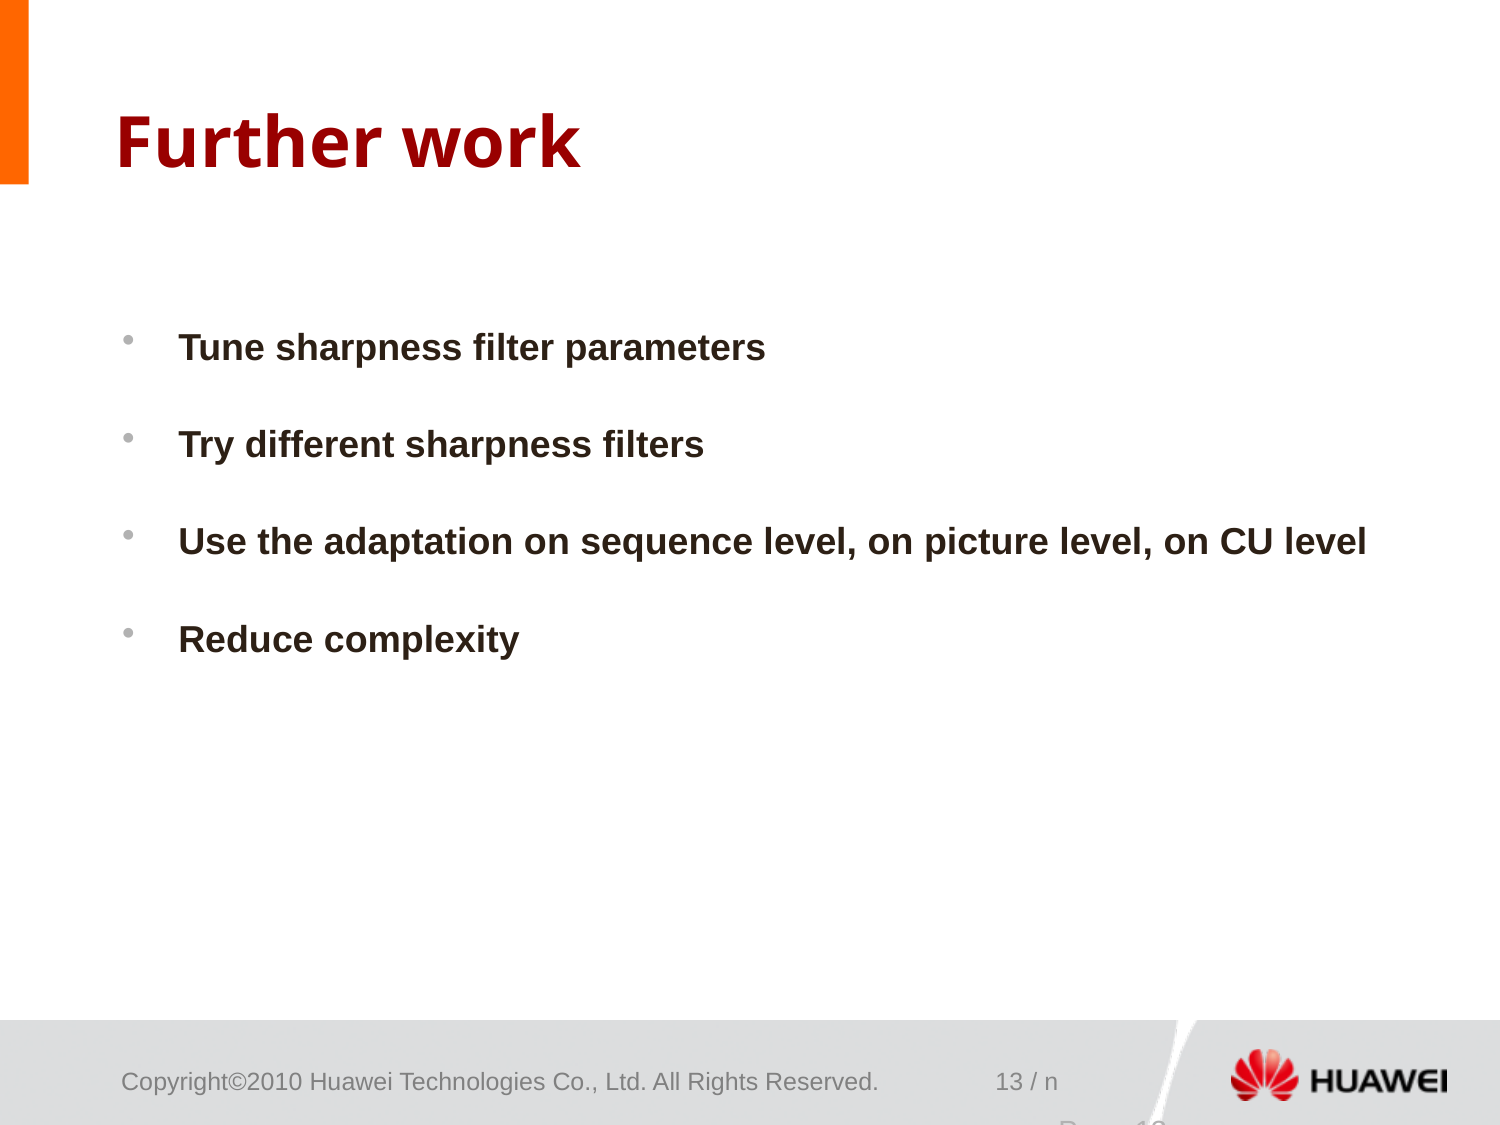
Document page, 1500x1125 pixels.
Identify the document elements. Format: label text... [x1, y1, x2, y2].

title Further work [99, 45, 1447, 233]
picture [0, 1020, 1500, 1125]
list Tune sharpness filter parameters Try different sharpness filters Use the adaptation on sequence level, on picture level, on CU level Reduce complexity [107, 270, 1447, 947]
slide_number Page 13 [1043, 1070, 1211, 1125]
